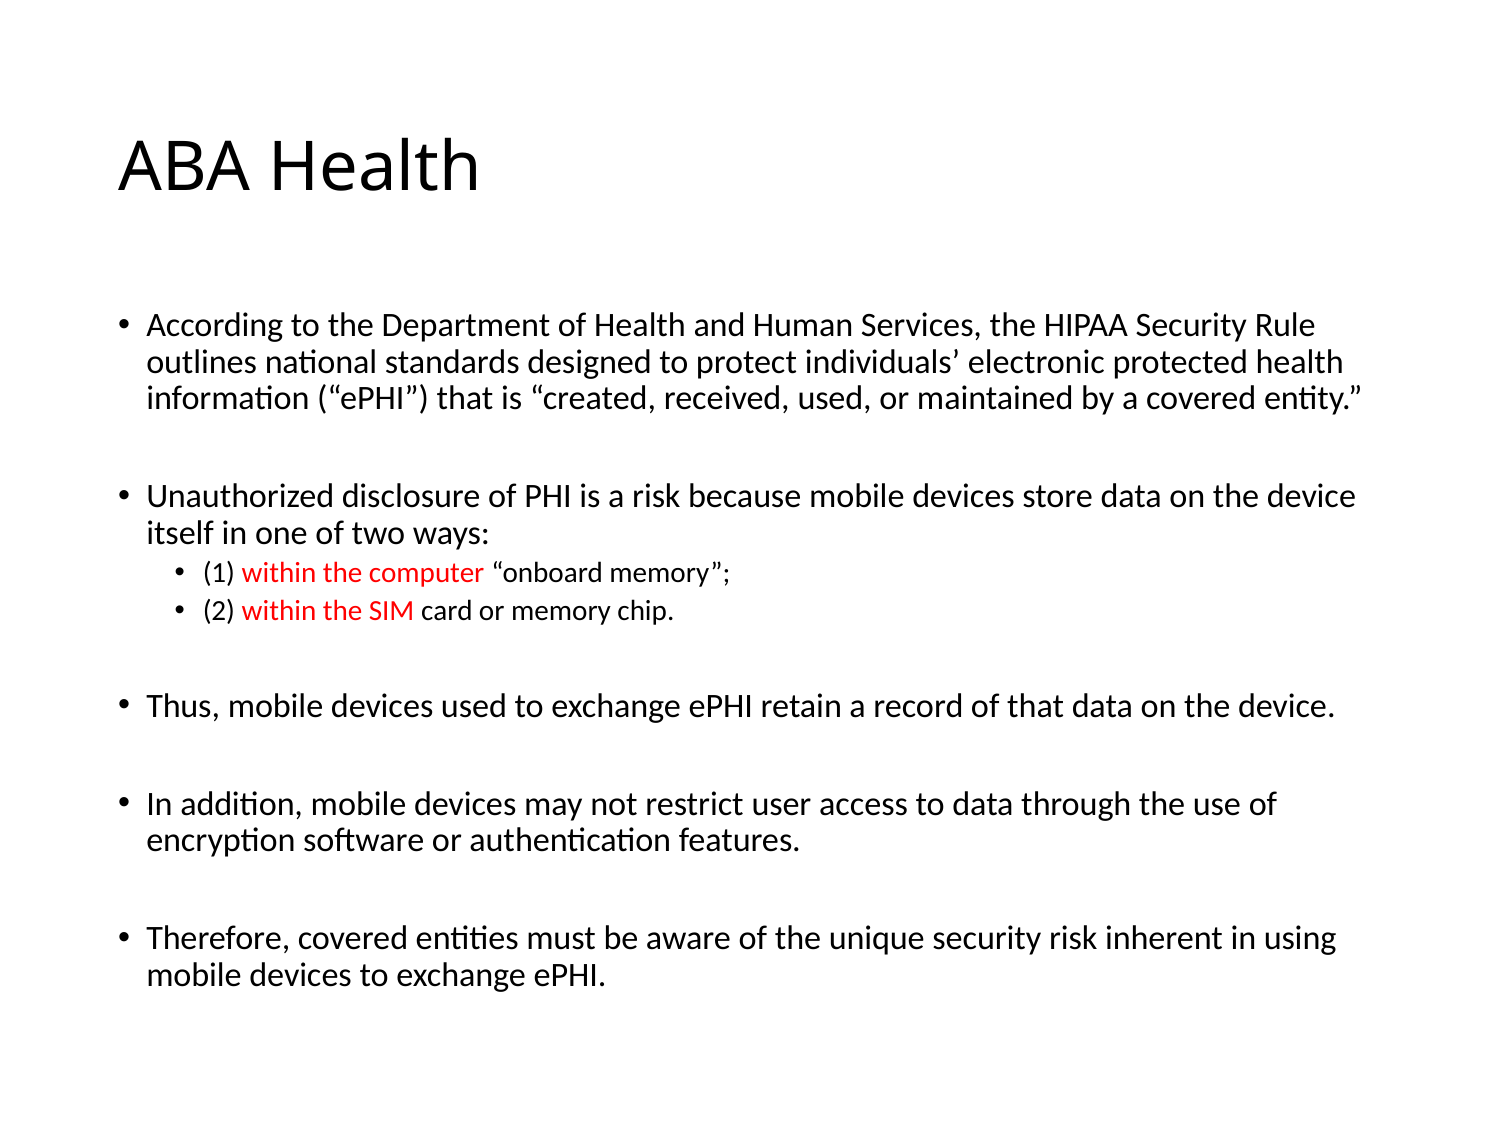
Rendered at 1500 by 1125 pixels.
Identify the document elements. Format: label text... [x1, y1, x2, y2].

title ABA Health [103, 59, 1397, 278]
list According to the Department of Health and Human Services, the HIPAA Security Rule outlines national standards designed to protect individuals’ electronic protected health information (“ePHI”) that is “created, received, used, or maintained by a covered entity.” Unauthorized disclosure of PHI is a risk because mobile devices store data on the device itself in one of two ways: (1) within the computer “onboard memory”; (2) within the SIM card or memory chip. Thus, mobile devices used to exchange ePHI retain a record of that data on the device. In addition, mobile devices may not restrict user access to data through the use of encryption software or authentication features. Therefore, covered entities must be aware of the unique security risk inherent in using mobile devices to exchange ePHI. [103, 299, 1397, 1014]
